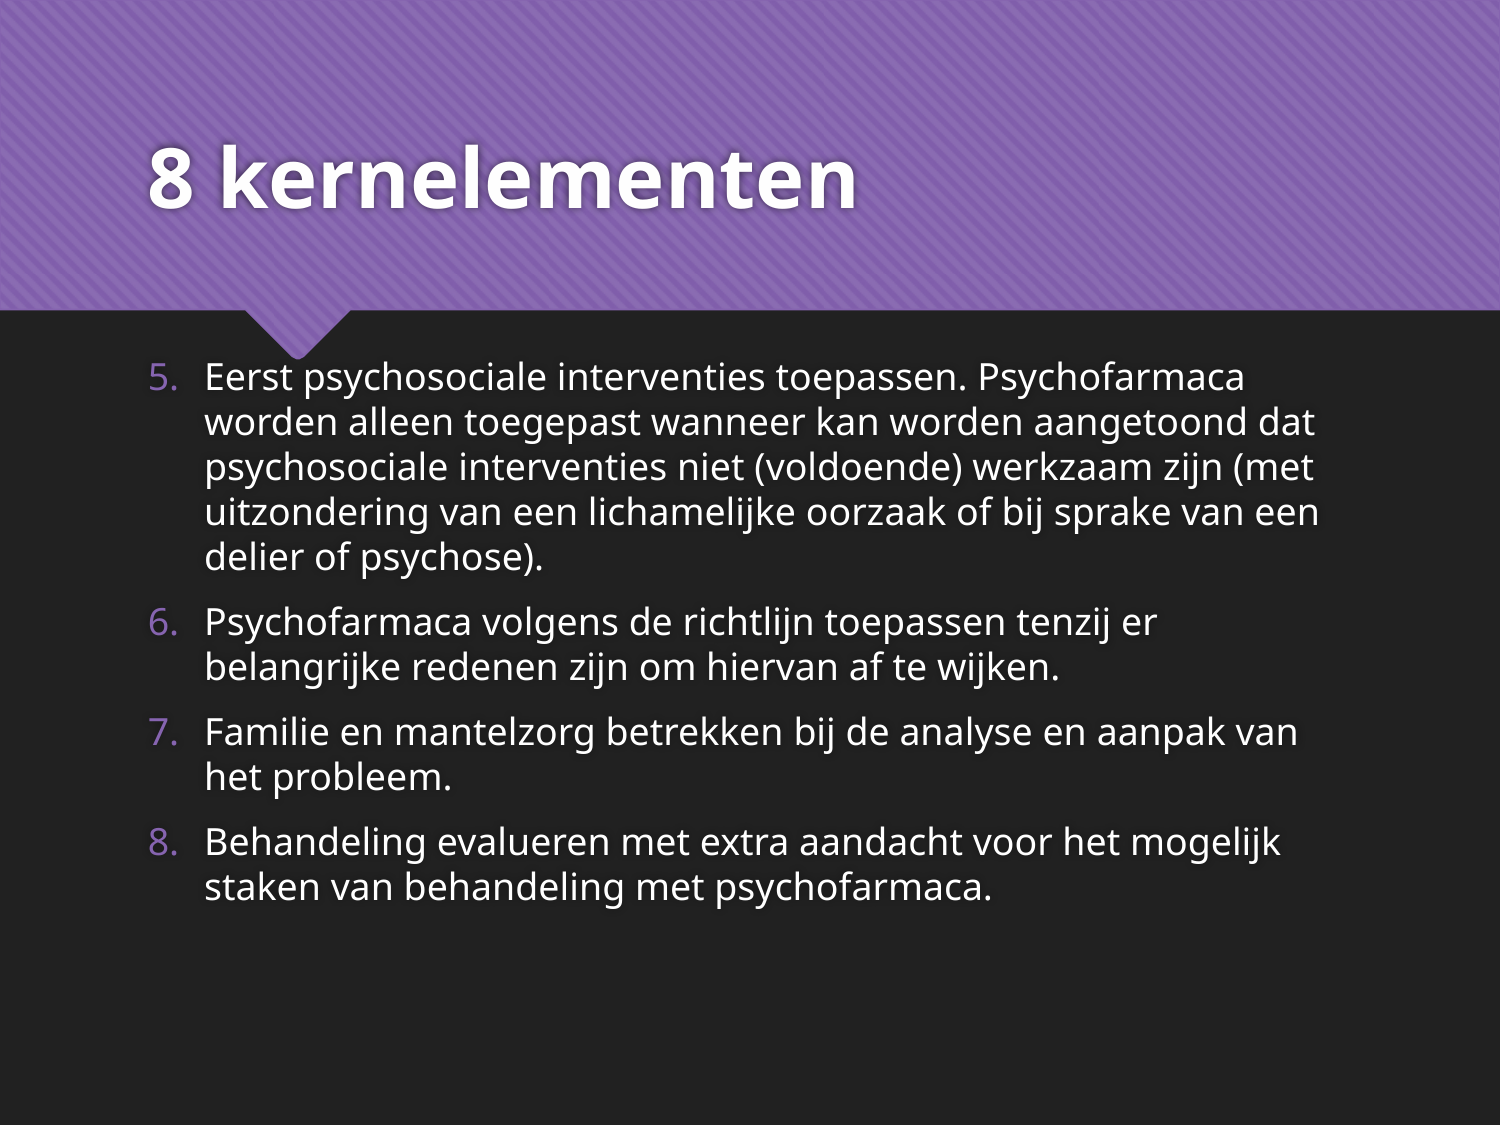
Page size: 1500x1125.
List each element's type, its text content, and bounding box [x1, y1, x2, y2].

title 8 kernelementen [132, 73, 1368, 233]
list Eerst psychosociale interventies toepassen. Psychofarmaca worden alleen toegepast wanneer kan worden aangetoond dat psychosociale interventies niet (voldoende) werkzaam zijn (met uitzondering van een lichamelijke oorzaak of bij sprake van een delier of psychose). Psychofarmaca volgens de richtlijn toepassen tenzij er belangrijke redenen zijn om hiervan af te wijken. Familie en mantelzorg betrekken bij de analyse en aanpak van het probleem. Behandeling evalueren met extra aandacht voor het mogelijk staken van behandeling met psychofarmaca. [132, 364, 1368, 962]
